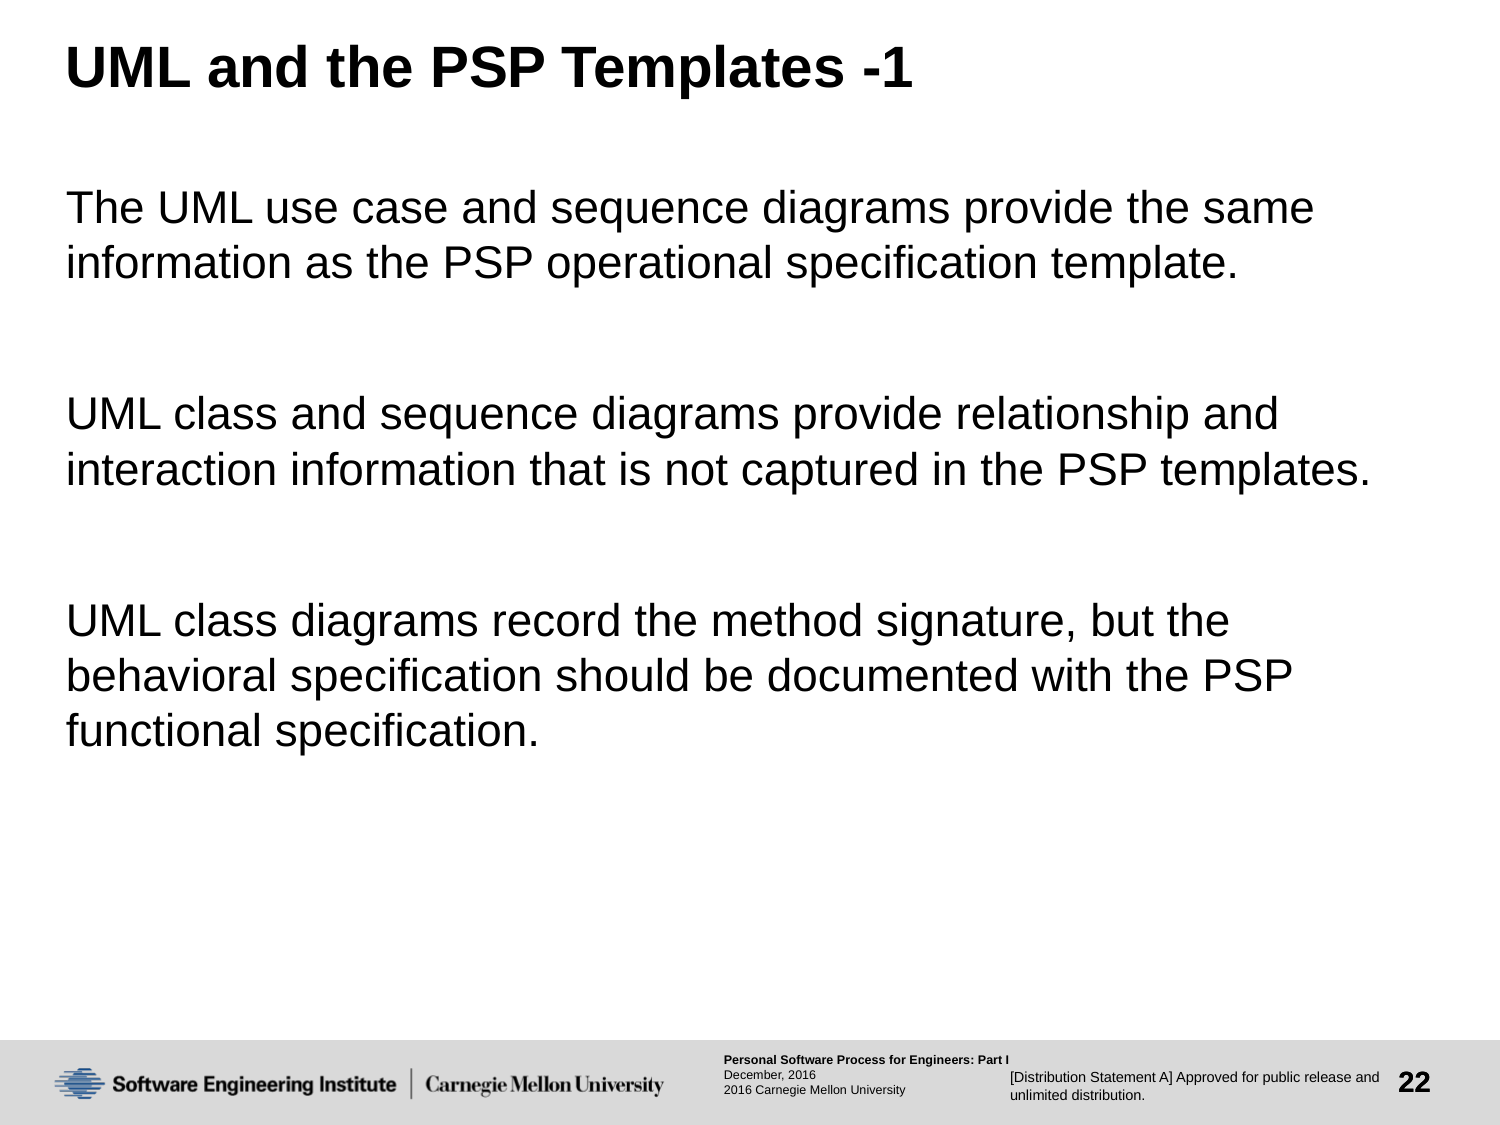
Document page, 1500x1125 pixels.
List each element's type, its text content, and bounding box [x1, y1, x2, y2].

title UML and the PSP Templates -1 [65, 37, 1313, 148]
list The UML use case and sequence diagrams provide the same information as the PSP operational specification template. UML class and sequence diagrams provide relationship and interaction information that is not captured in the PSP templates. UML class diagrams record the method signature, but the behavioral specification should be documented with the PSP functional specification. [65, 177, 1431, 1000]
picture [46, 1061, 673, 1104]
